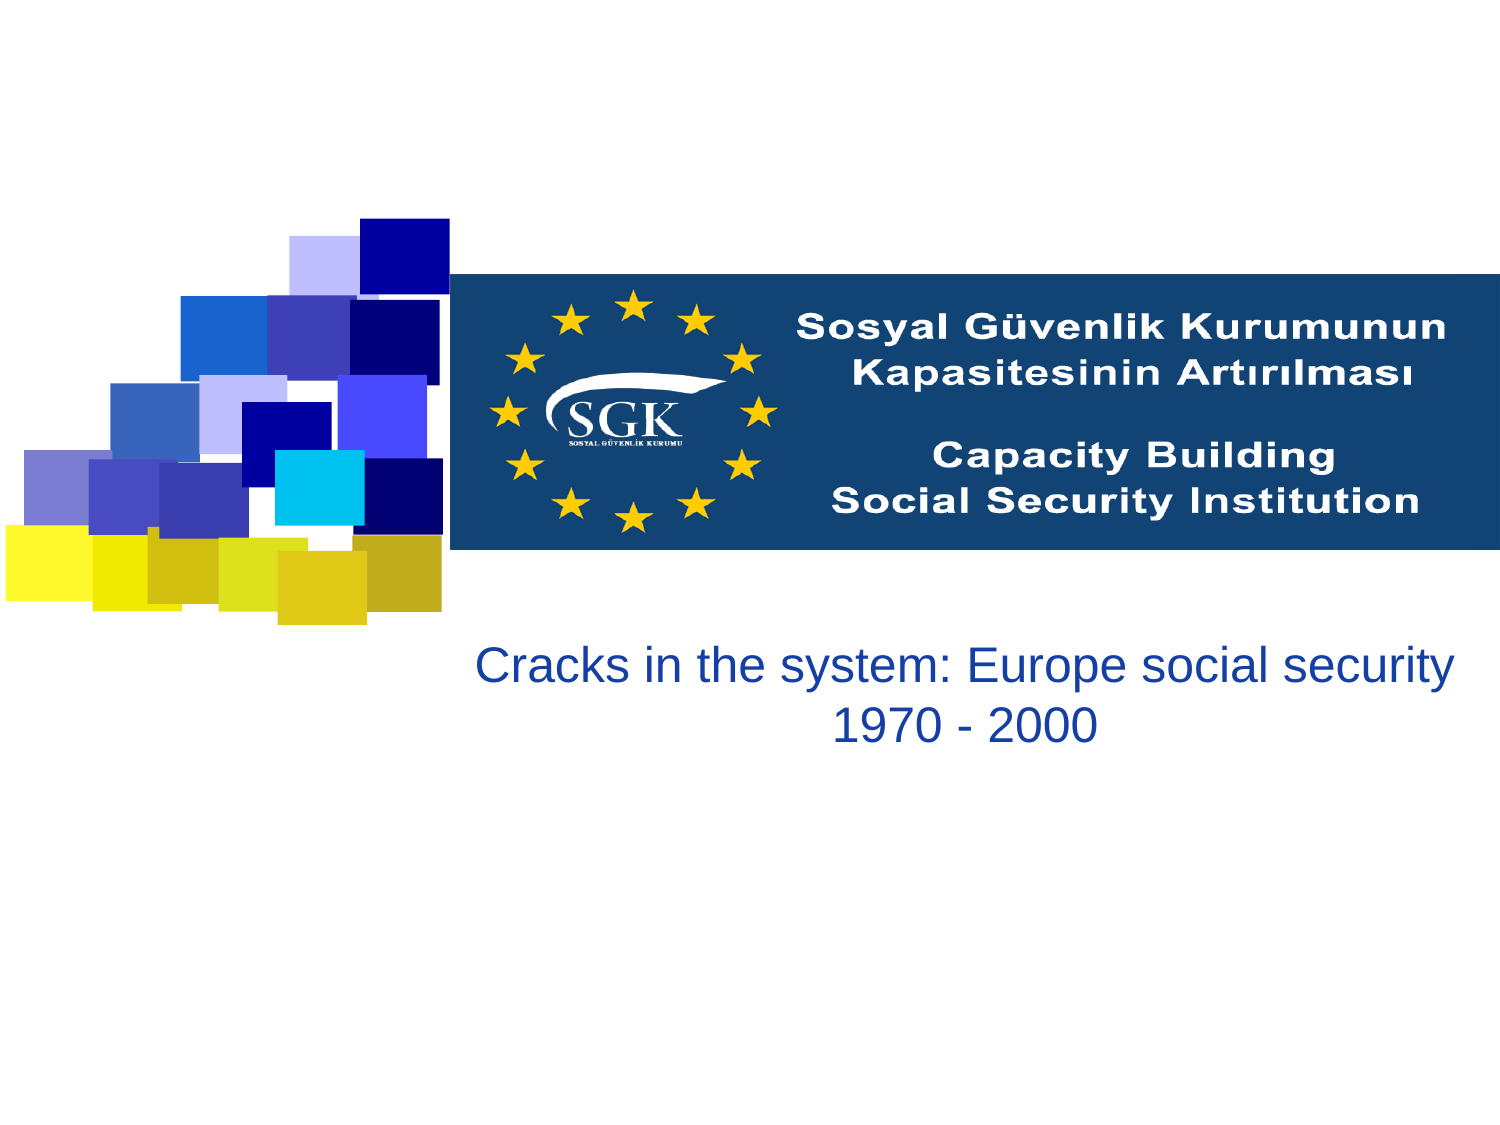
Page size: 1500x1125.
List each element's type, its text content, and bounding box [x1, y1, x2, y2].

subtitle Cracks in the system: Europe social security 1970 - 2000 [442, 624, 1488, 751]
picture [450, 274, 1500, 550]
